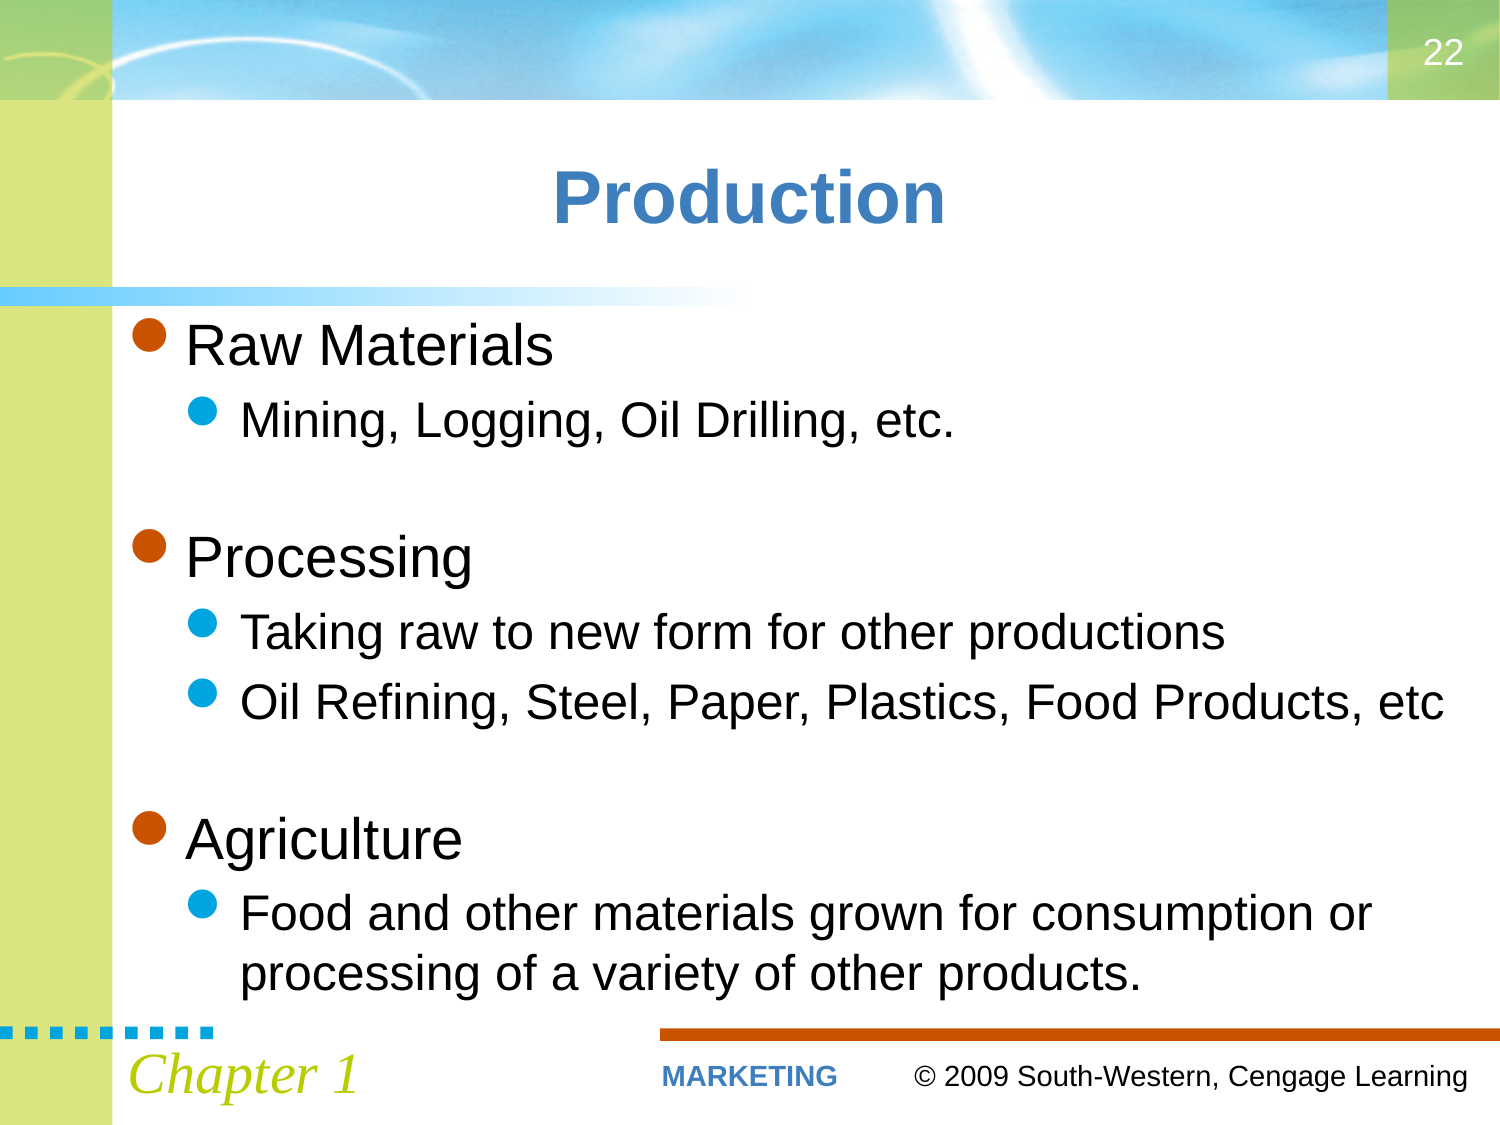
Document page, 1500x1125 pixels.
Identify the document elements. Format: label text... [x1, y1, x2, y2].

footer Chapter 1 [112, 1012, 638, 1113]
slide_number 22 [1387, 0, 1500, 101]
title Production [112, 99, 1388, 288]
list Raw Materials Mining, Logging, Oil Drilling, etc. Processing Taking raw to new form for other productions Oil Refining, Steel, Paper, Plastics, Food Products, etc Agriculture Food and other materials grown for consumption or processing of a variety of other products. [112, 299, 1476, 1026]
